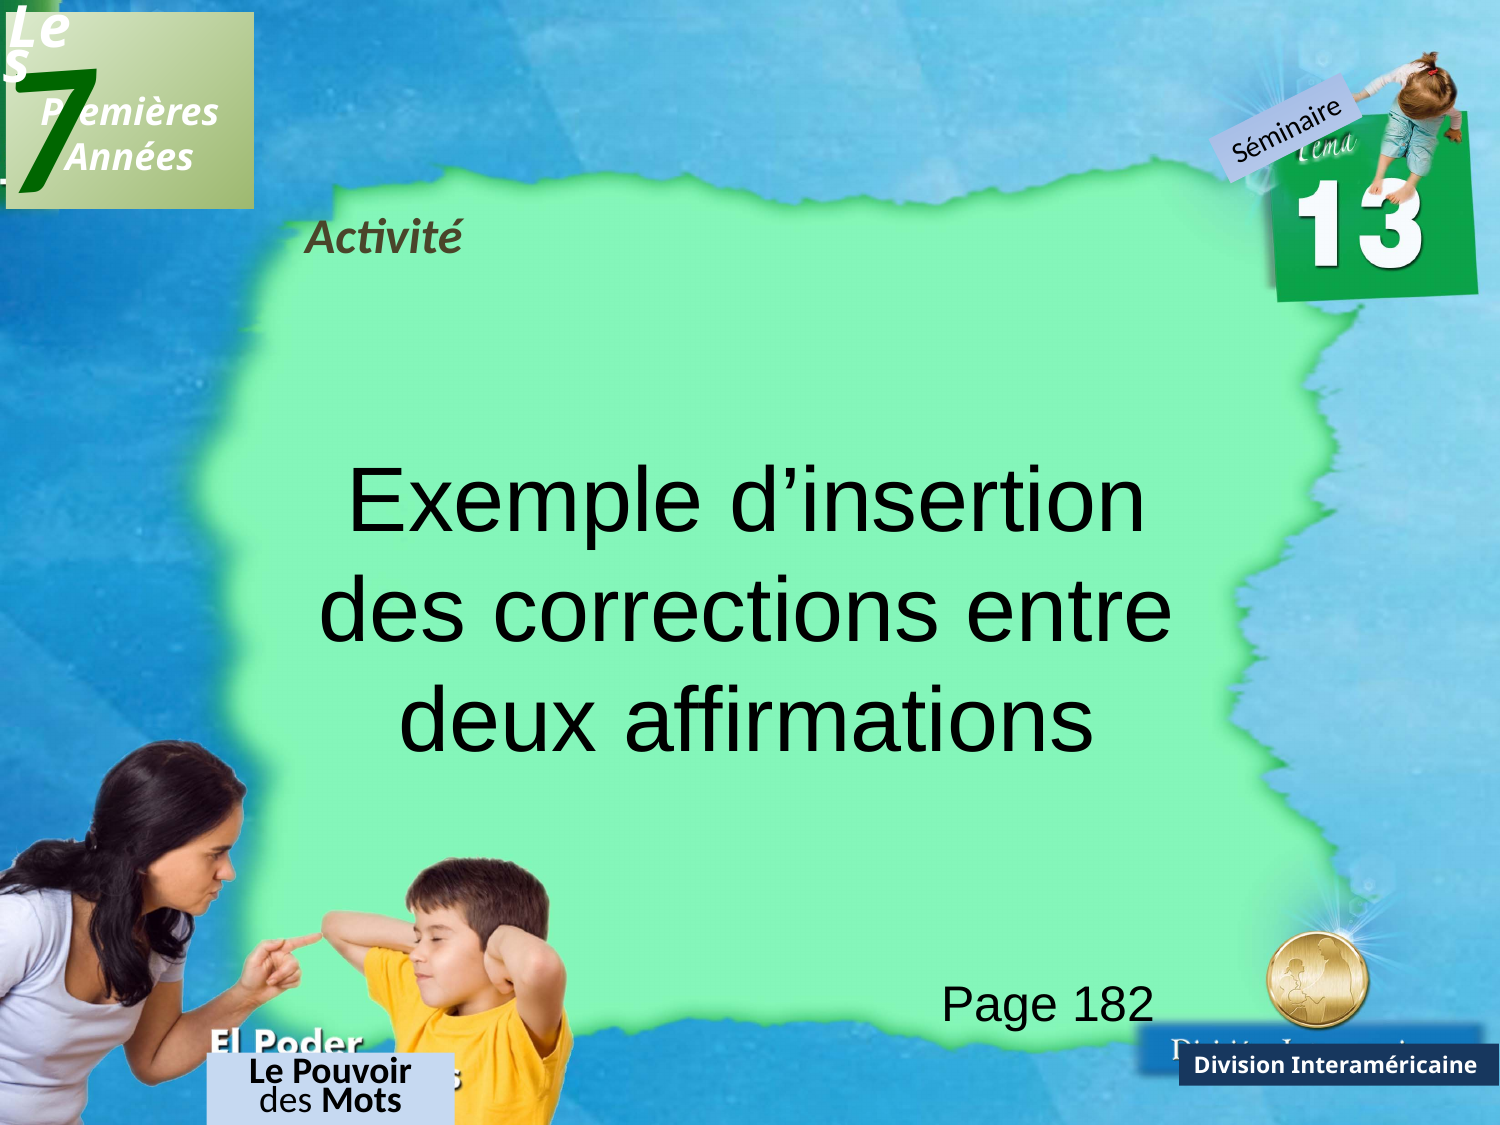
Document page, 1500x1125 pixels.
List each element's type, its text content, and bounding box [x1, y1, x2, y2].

text_box Séminaire [1208, 72, 1363, 184]
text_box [265, 195, 1234, 1040]
text_box Division Interaméricaine [1179, 1043, 1499, 1086]
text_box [0, 0, 255, 239]
picture [0, 0, 1500, 1125]
text_box Le Pouvoir des Mots [206, 1052, 455, 1125]
